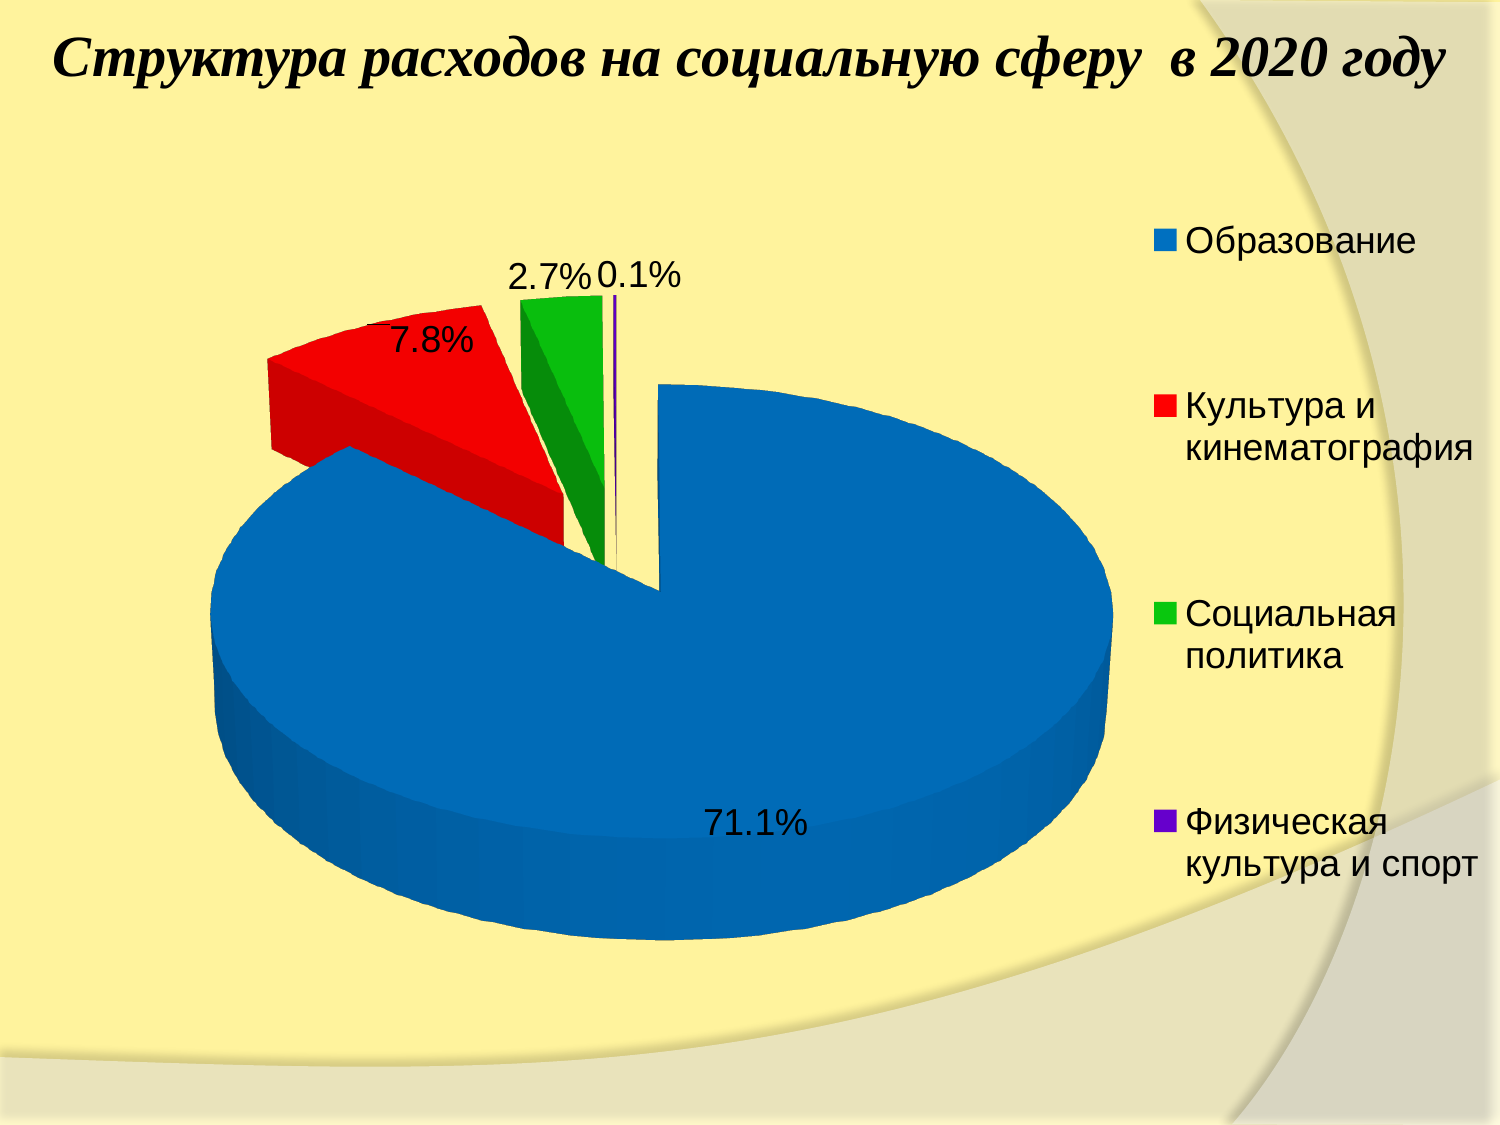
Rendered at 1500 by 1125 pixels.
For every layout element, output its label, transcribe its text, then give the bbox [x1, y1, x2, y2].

chart [0, 81, 1500, 1125]
text_box Структура расходов на социальную сферу в 2020 году [0, 0, 1500, 72]
